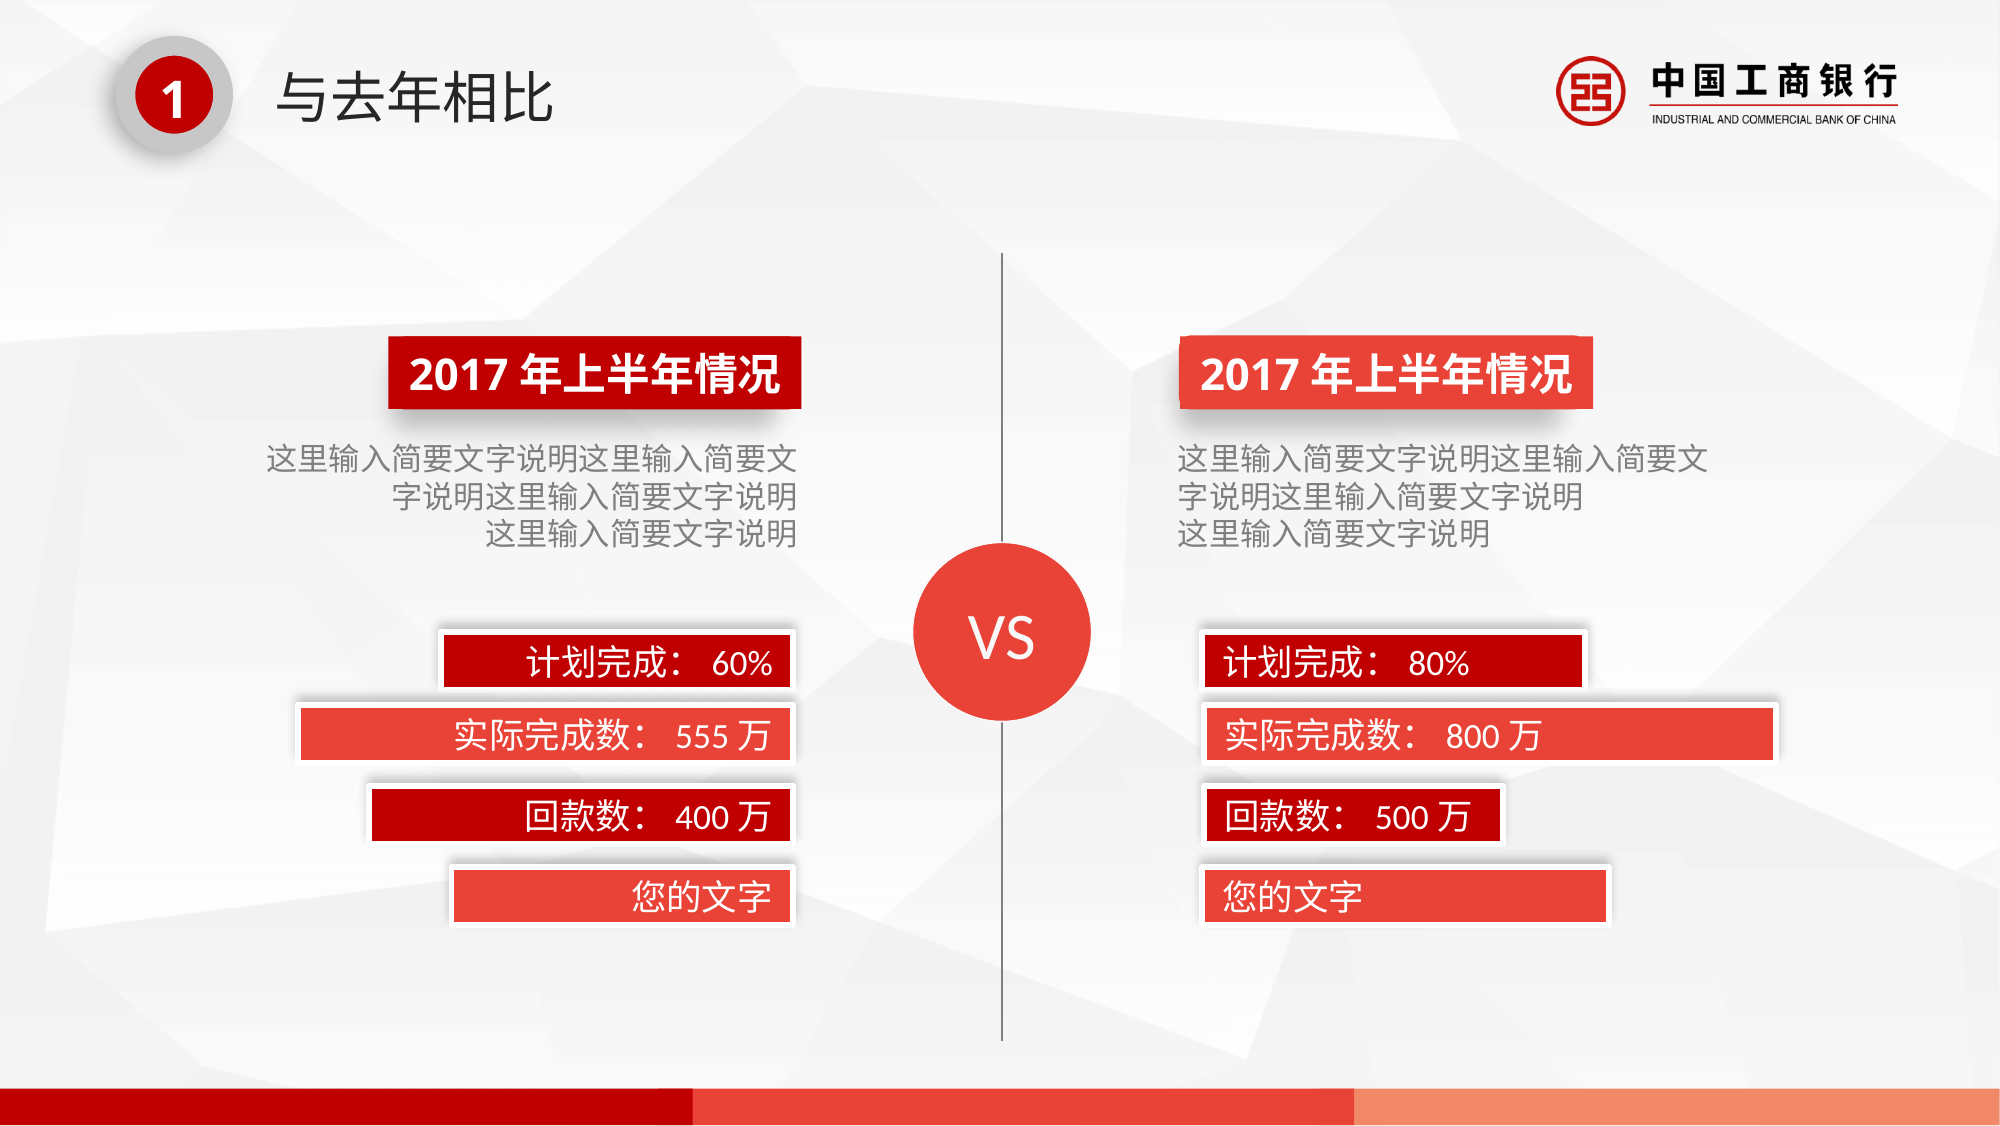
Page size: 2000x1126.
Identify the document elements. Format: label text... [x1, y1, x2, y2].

text_box 回款数：500万 [1203, 785, 1503, 845]
text_box 计划完成：60% [440, 631, 794, 691]
text_box 计划完成：80% [1201, 631, 1586, 691]
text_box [116, 36, 233, 153]
text_box 实际完成数：555万 [297, 704, 794, 764]
text_box 您的文字 [1201, 866, 1610, 926]
text_box 实际完成数：800万 [1203, 704, 1777, 764]
text_box [912, 542, 1092, 722]
text_box 2017年上半年情况 [388, 336, 802, 409]
text_box 这里输入简要文字说明这里输入简要文字说明这里输入简要文字说明 这里输入简要文字说明 [1157, 429, 1755, 562]
text_box 您的文字 [451, 866, 794, 926]
text_box 回款数：400万 [368, 785, 794, 845]
title 与去年相比 [259, 54, 574, 139]
text_box VS [947, 582, 1057, 683]
text_box 2017年上半年情况 [1180, 336, 1594, 409]
text_box 这里输入简要文字说明这里输入简要文字说明这里输入简要文字说明 这里输入简要文字说明 [220, 429, 818, 562]
text_box [1176, 338, 1180, 406]
picture [0, 0, 2000, 1088]
